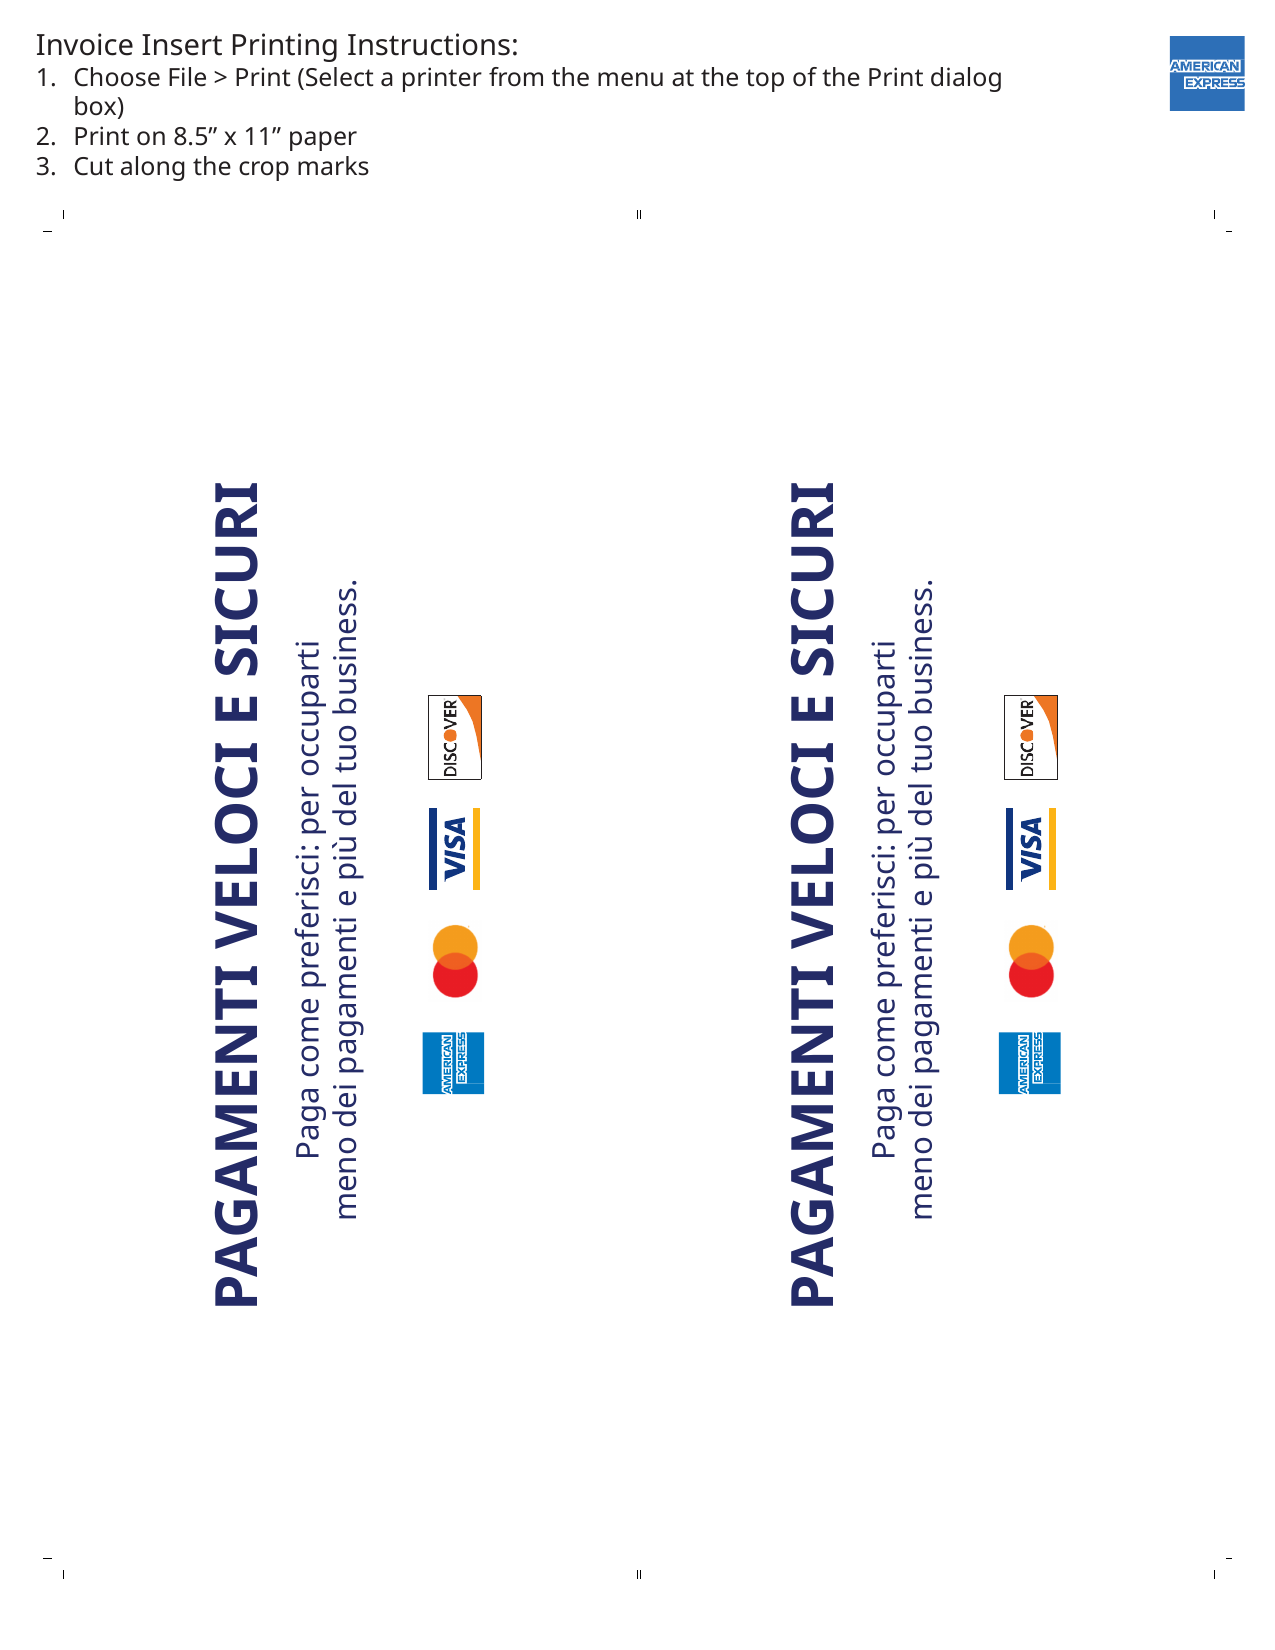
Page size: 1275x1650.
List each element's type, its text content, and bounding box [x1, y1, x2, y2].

text_box [998, 1032, 1061, 1095]
text_box [443, 698, 457, 776]
text_box [443, 1076, 451, 1095]
picture [990, 921, 1072, 1002]
text_box [1019, 1076, 1028, 1095]
text_box [457, 696, 481, 761]
text_box [1021, 857, 1042, 882]
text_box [191, 288, 372, 1504]
text_box [422, 1032, 485, 1095]
text_box [444, 817, 466, 851]
text_box [1020, 817, 1042, 851]
text_box [443, 1036, 451, 1075]
text_box [444, 857, 465, 882]
text_box [444, 849, 465, 860]
text_box [1019, 1036, 1028, 1075]
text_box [767, 288, 947, 1504]
text_box [1021, 849, 1042, 860]
text_box Invoice Insert Printing Instructions: Choose File > Print (Select a printer from the menu at the top of the Print dialog box) Print on 8.5” x 11” paper Cut along the crop marks [33, 25, 1016, 181]
text_box [1033, 696, 1057, 760]
picture [413, 921, 496, 1002]
text_box [1034, 1032, 1042, 1083]
text_box [457, 1032, 466, 1083]
text_box [1020, 698, 1034, 776]
